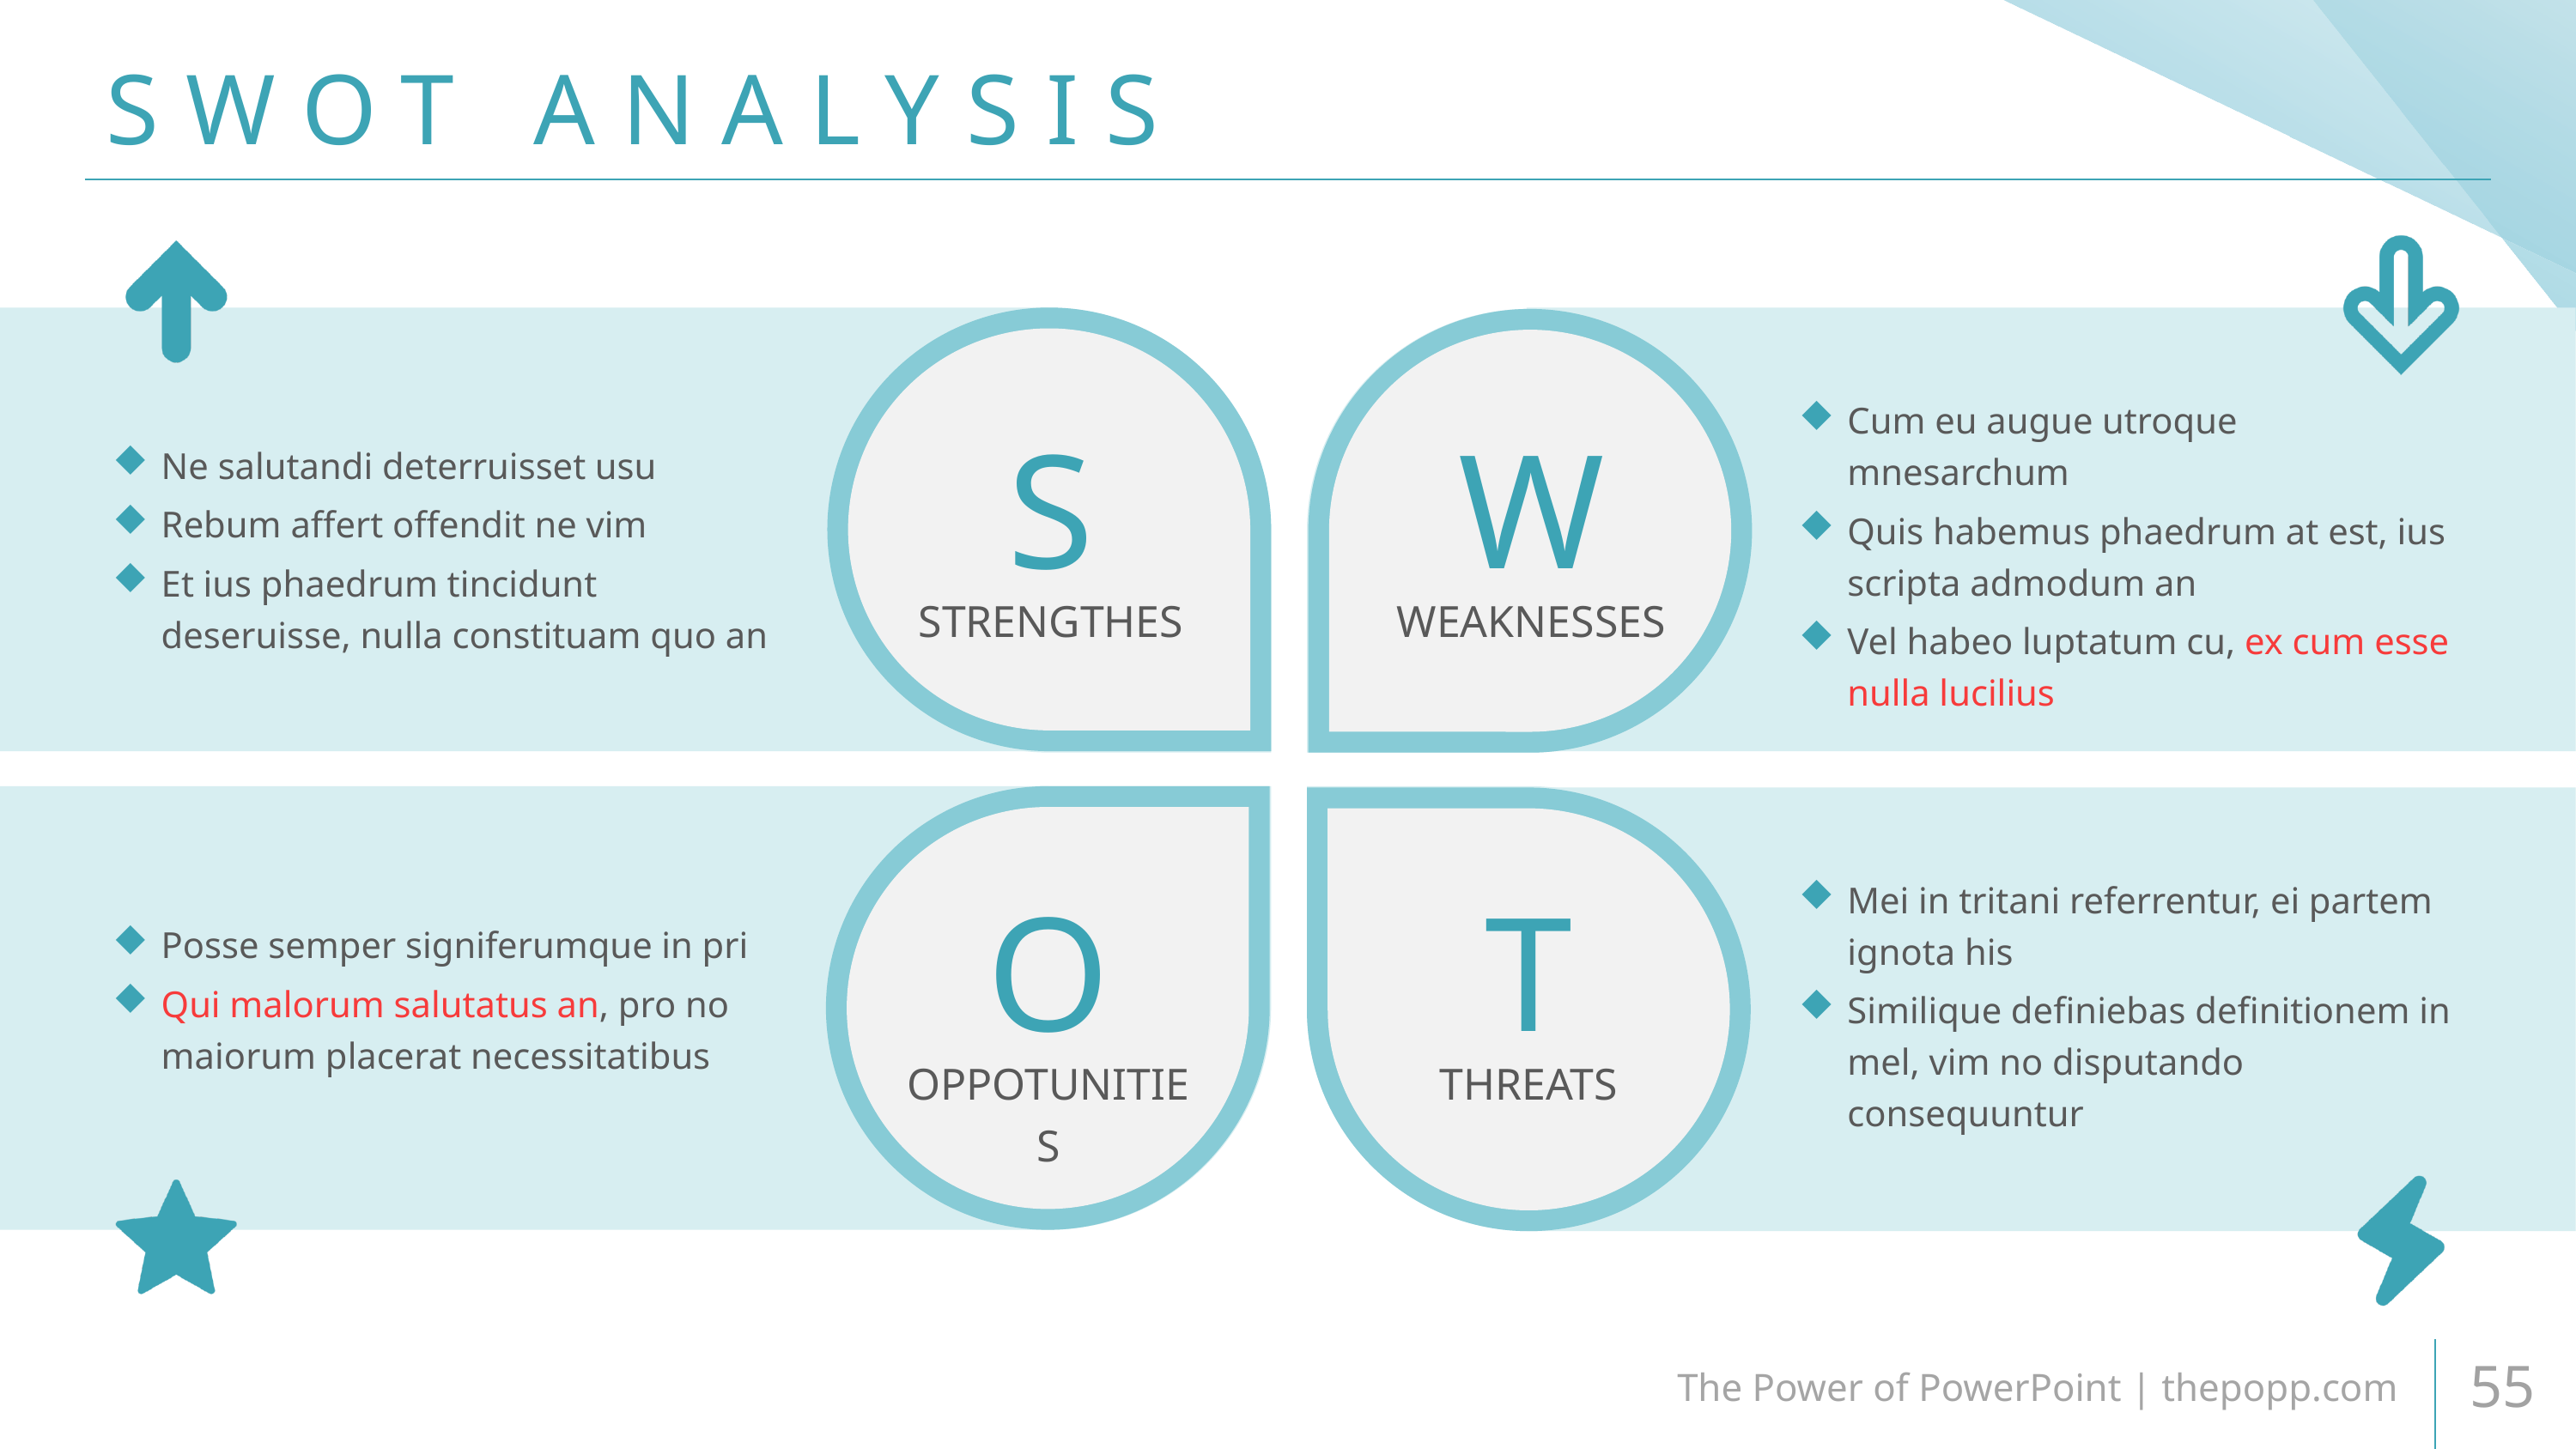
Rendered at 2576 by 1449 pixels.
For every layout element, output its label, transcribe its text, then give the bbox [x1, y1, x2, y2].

picture [2314, 221, 2488, 394]
list WEAKNESSES [1362, 612, 1700, 680]
list S [882, 382, 1220, 612]
slide_number 55 [2446, 1350, 2575, 1428]
picture [2314, 1154, 2488, 1327]
list THREATS [1360, 1075, 1698, 1143]
title SWOT ANALYSIS [83, 27, 2442, 186]
list Cum eu augue utroque mnesarchum Quis habemus phaedrum at est, ius scripta admodum an Vel habeo luptatum cu, ex cum esse nulla lucilius [1776, 396, 2487, 707]
list W [1362, 382, 1700, 612]
list OPPOTUNITIES [879, 1075, 1218, 1143]
list Mei in tritani referrentur, ei partem ignota his Similique definiebas definitionem in mel, vim no disputando consequuntur [1776, 846, 2487, 1157]
picture [89, 1149, 263, 1324]
list Ne salutandi deterruisset usu Rebum affert offendit ne vim Et ius phaedrum tincidunt deseruisse, nulla constituam quo an [89, 390, 800, 700]
picture [89, 217, 263, 391]
list Posse semper signiferumque in pri Qui malorum salutatus an, pro no maiorum placerat necessitatibus [89, 840, 800, 1151]
list O [879, 845, 1218, 1075]
list T [1360, 845, 1698, 1075]
footer The Power of PowerPoint | thepopp.com [1326, 1350, 2421, 1428]
list STRENGTHES [882, 612, 1220, 680]
